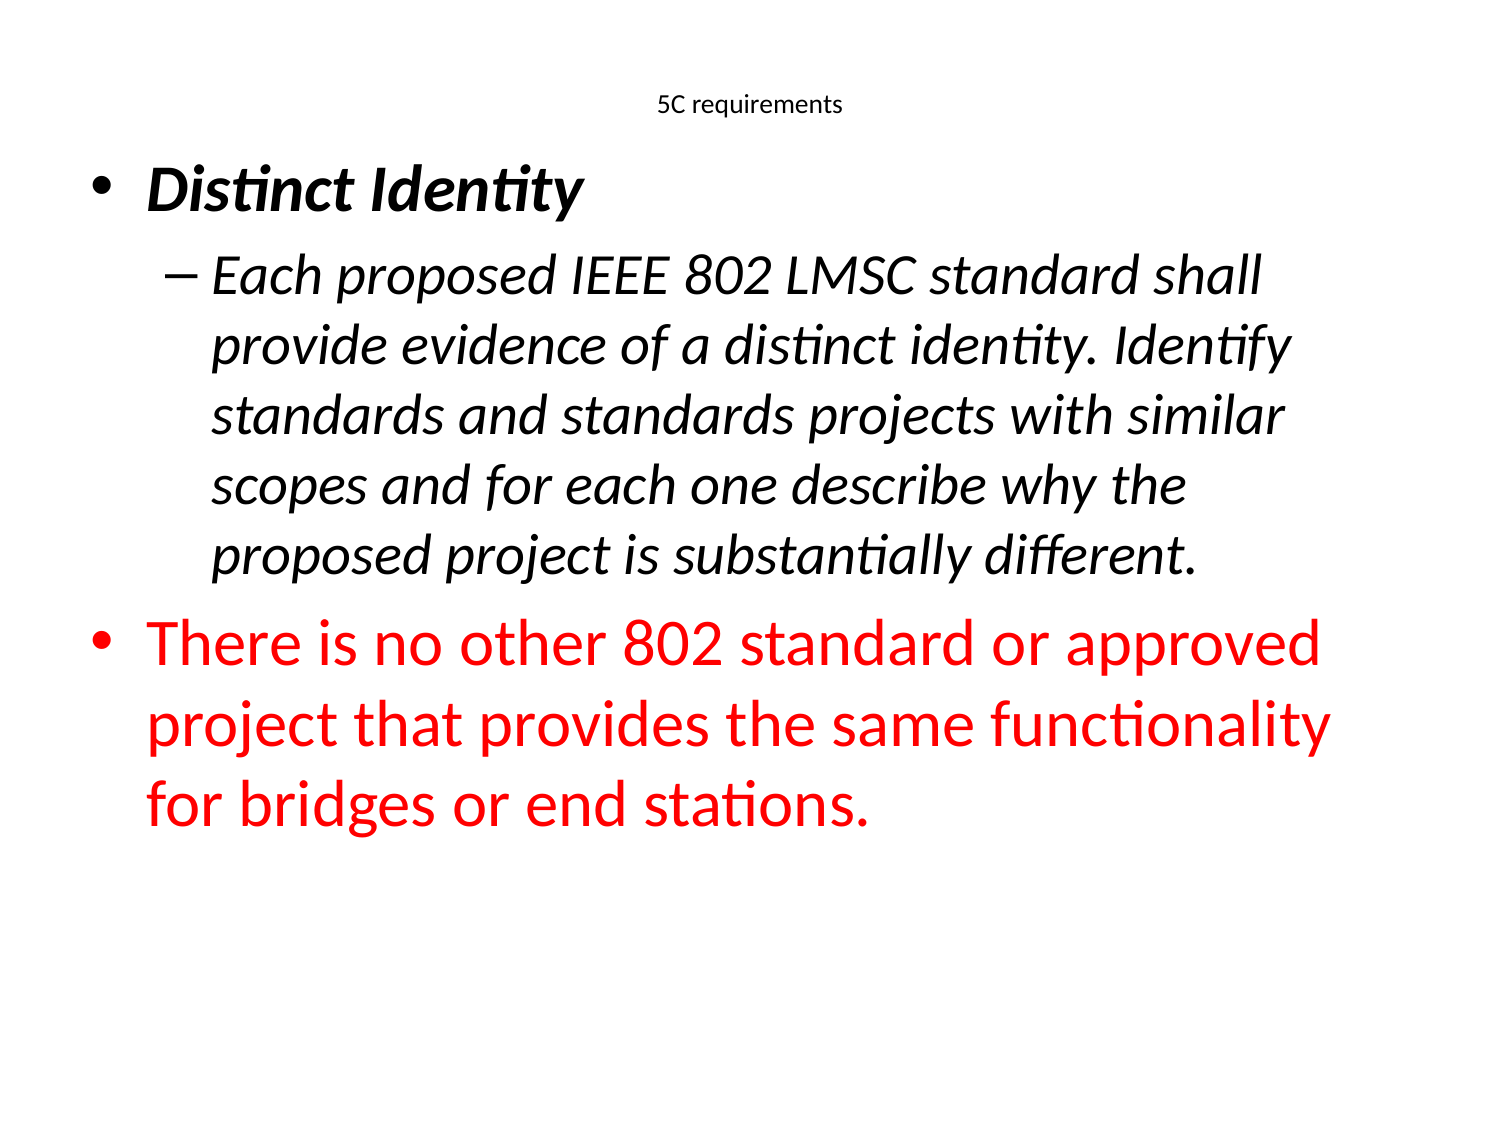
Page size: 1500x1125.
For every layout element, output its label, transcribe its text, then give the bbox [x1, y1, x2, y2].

list Distinct Identity Each proposed IEEE 802 LMSC standard shall provide evidence of a distinct identity. Identify standards and standards projects with similar scopes and for each one describe why the proposed project is substantially different. There is no other 802 standard or approved project that provides the same functionality for bridges or end stations. [75, 137, 1425, 1005]
title 5C requirements [75, 78, 1425, 137]
